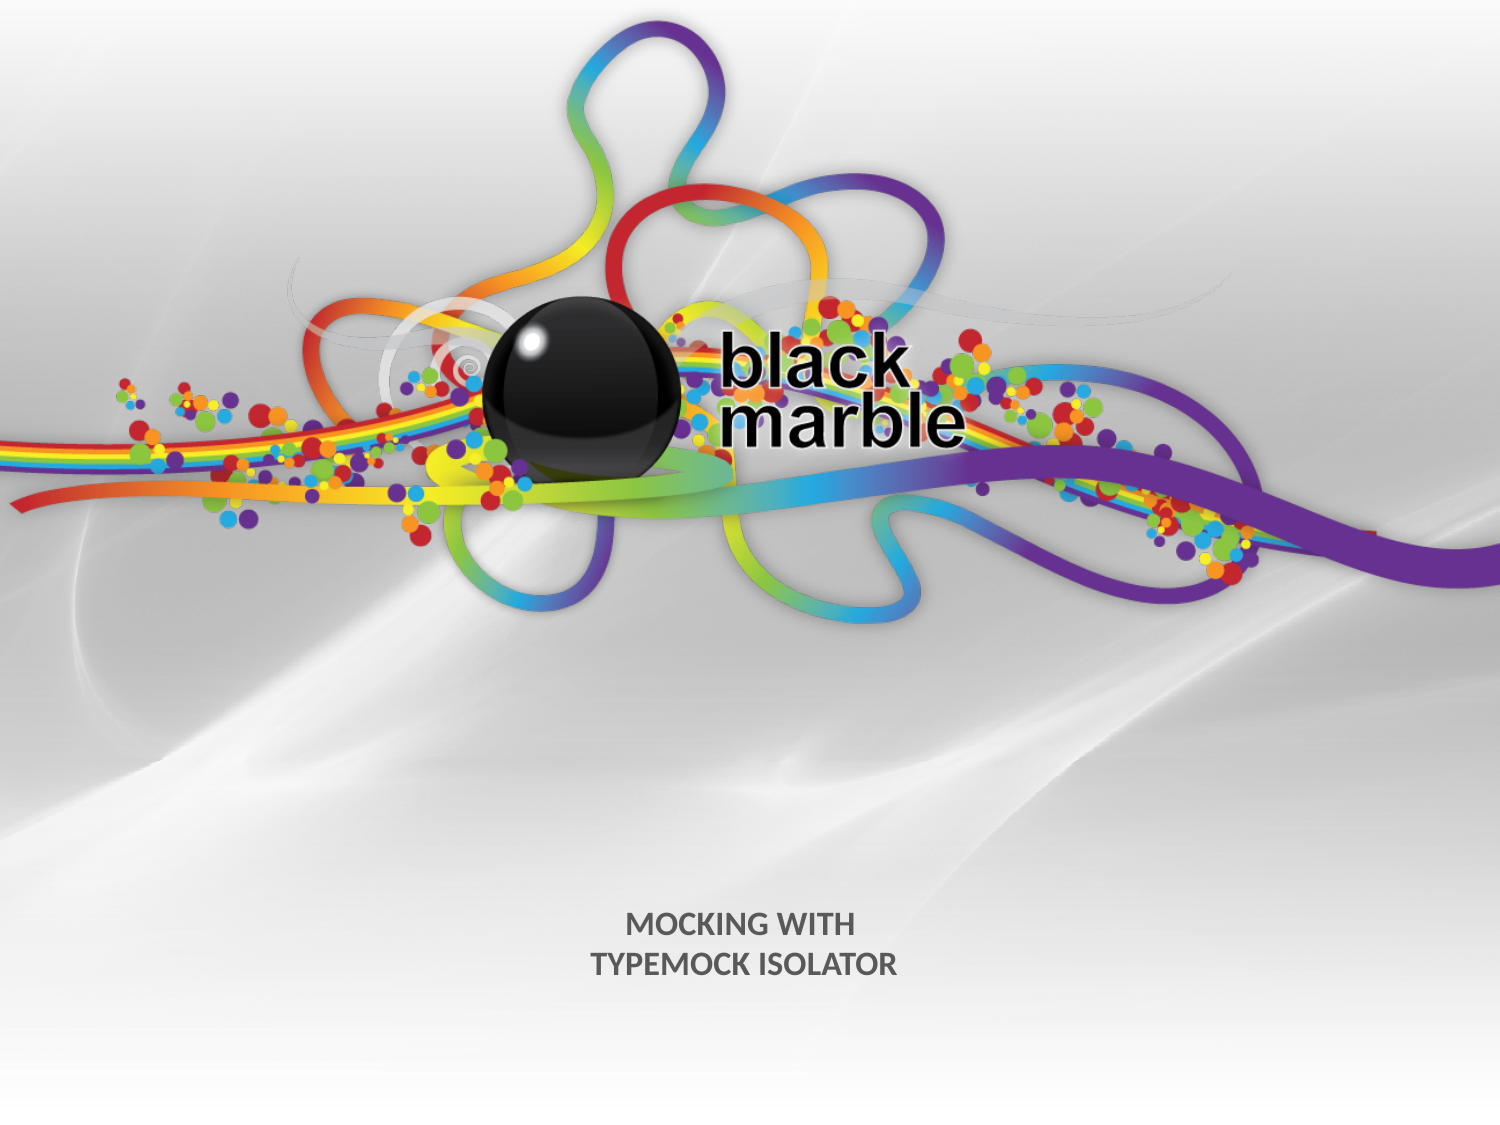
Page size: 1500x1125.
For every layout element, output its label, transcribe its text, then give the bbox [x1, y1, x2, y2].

picture [0, 0, 1500, 650]
title Mocking with TypeMock ISolator [265, 893, 1223, 991]
